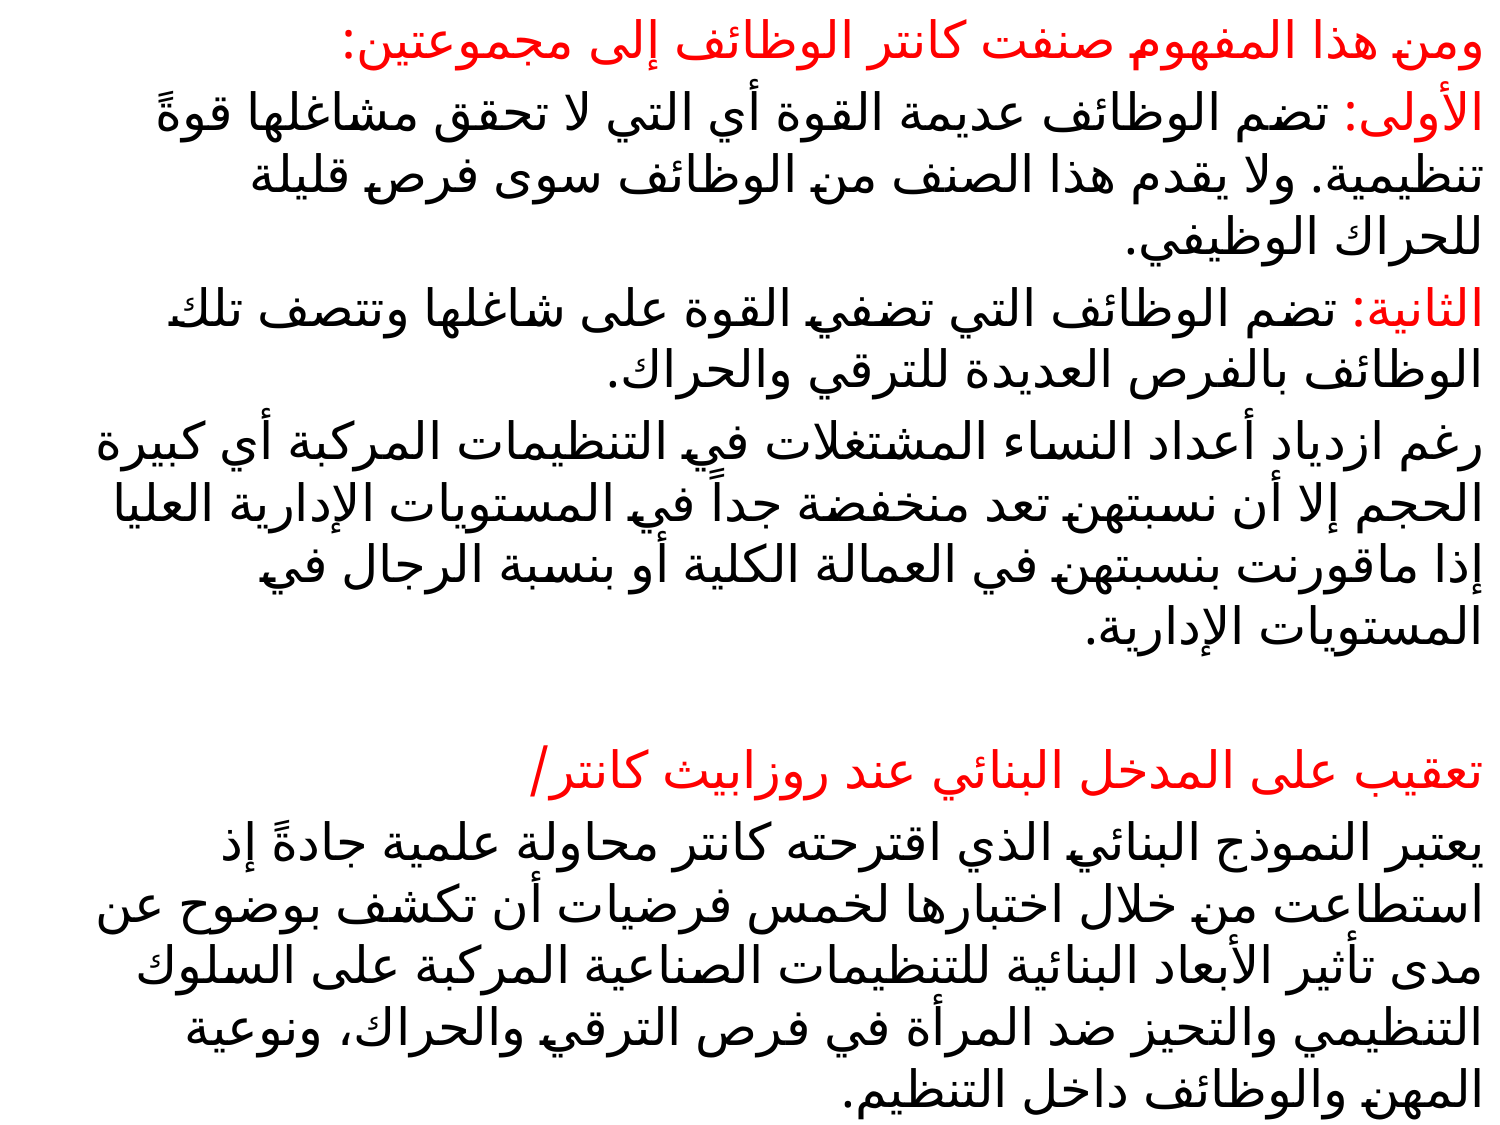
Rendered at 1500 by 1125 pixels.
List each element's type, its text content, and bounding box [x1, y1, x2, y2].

list ومن هذا المفهوم صنفت كانتر الوظائف إلى مجموعتين: الأولى: تضم الوظائف عديمة القوة أي التي لا تحقق مشاغلها قوةً تنظيمية. ولا يقدم هذا الصنف من الوظائف سوى فرص قليلة للحراك الوظيفي. الثانية: تضم الوظائف التي تضفي القوة على شاغلها وتتصف تلك الوظائف بالفرص العديدة للترقي والحراك. رغم ازدياد أعداد النساء المشتغلات في التنظيمات المركبة أي كبيرة الحجم إلا أن نسبتهن تعد منخفضة جداً في المستويات الإدارية العليا إذا ماقورنت بنسبتهن في العمالة الكلية أو بنسبة الرجال في المستويات الإدارية. تعقيب على المدخل البنائي عند روزابيث كانتر/ يعتبر النموذج البنائي الذي اقترحته كانتر محاولة علمية جادةً إذ استطاعت من خلال اختبارها لخمس فرضيات أن تكشف بوضوح عن مدى تأثير الأبعاد البنائية للتنظيمات الصناعية المركبة على السلوك التنظيمي والتحيز ضد المرأة في فرص الترقي والحراك، ونوعية المهن والوظائف داخل التنظيم. [75, 0, 1500, 1125]
